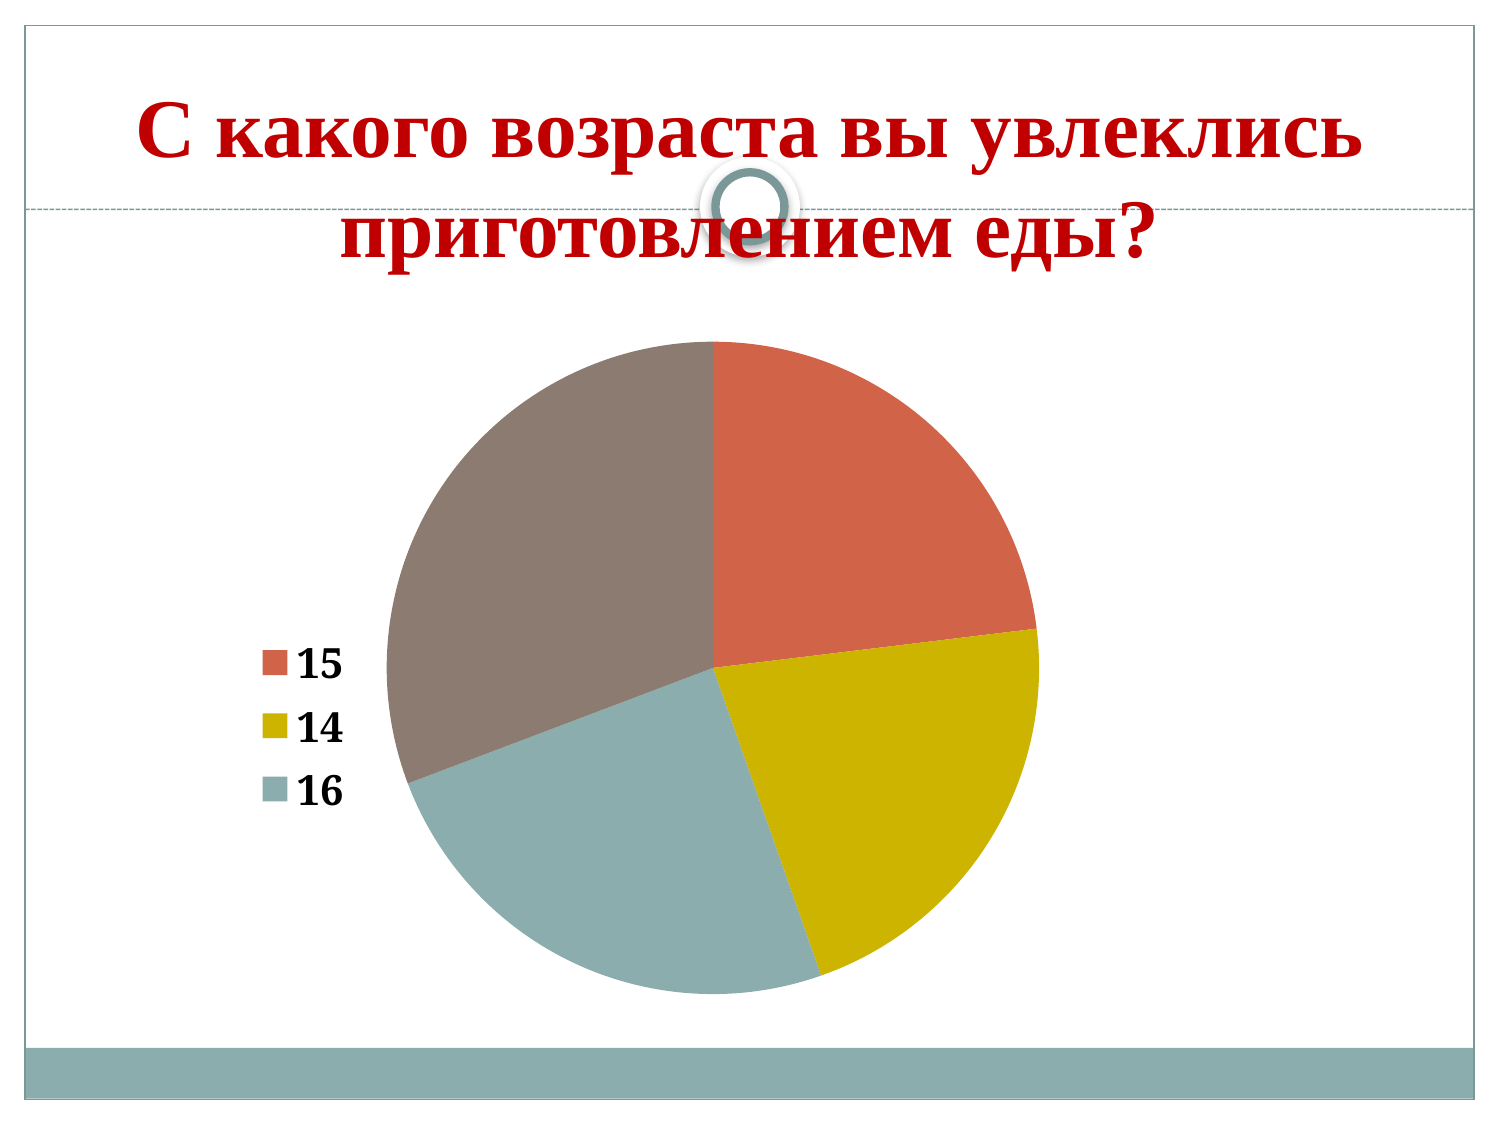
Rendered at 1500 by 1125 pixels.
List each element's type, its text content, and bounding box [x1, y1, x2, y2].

title С какого возраста вы увлеклись приготовлением еды? [49, 37, 1450, 282]
chart [222, 327, 1325, 1008]
